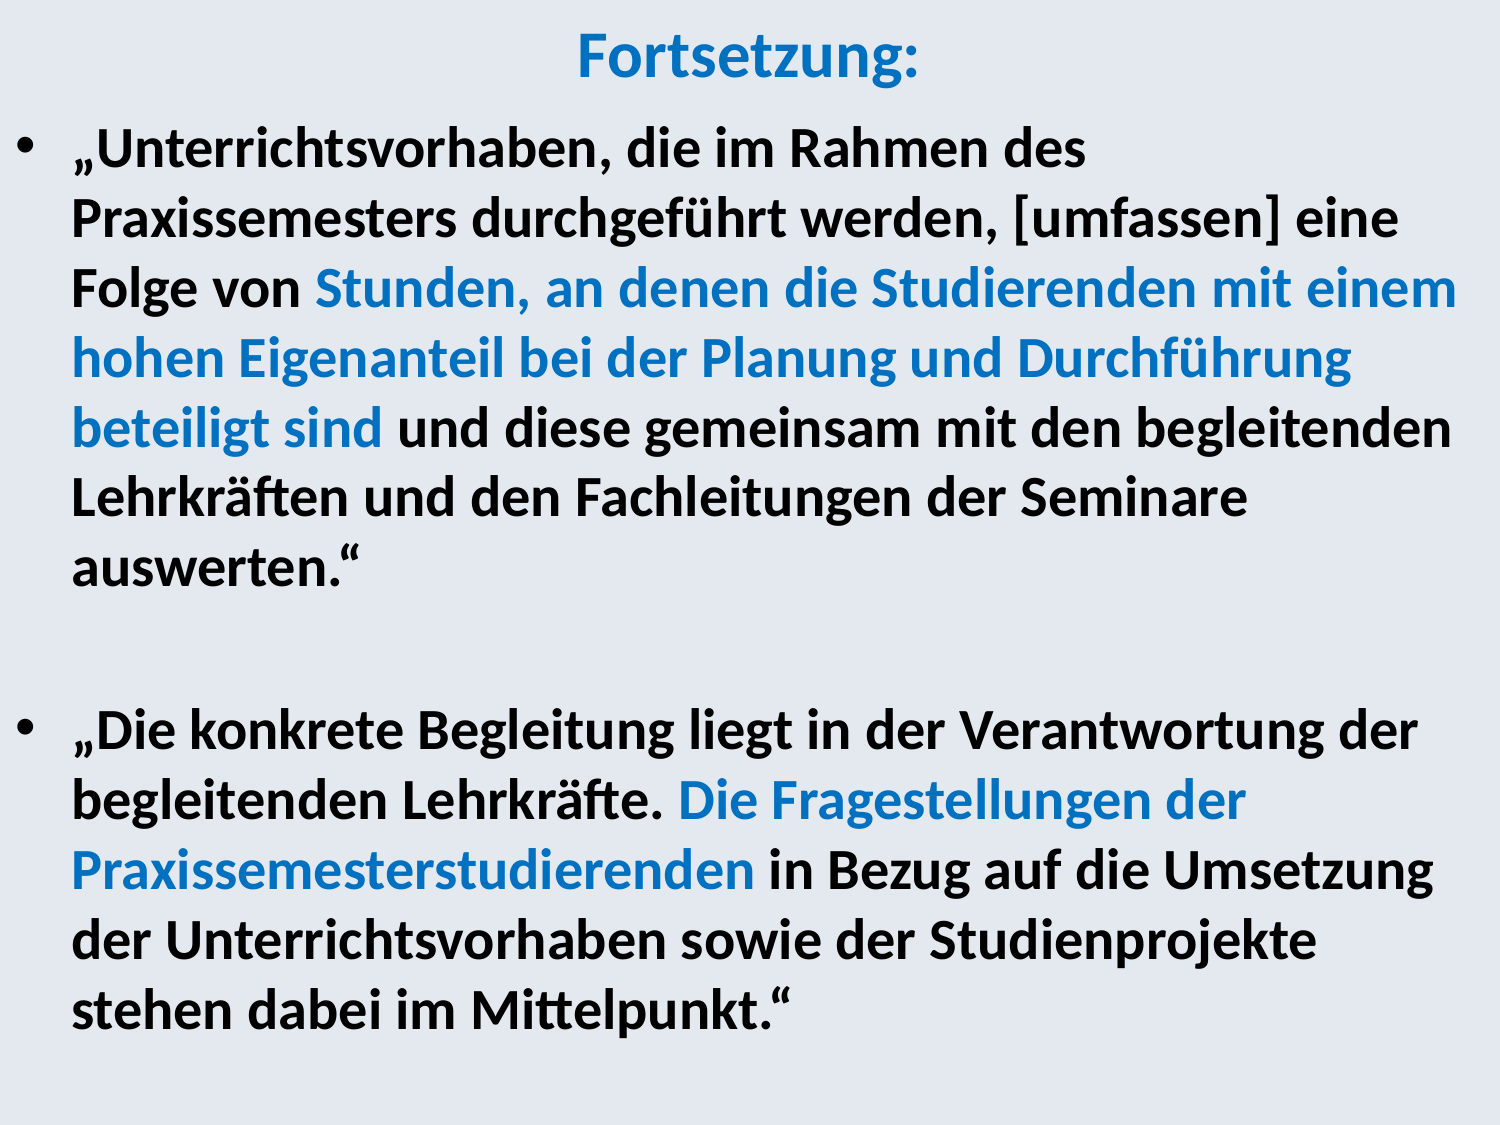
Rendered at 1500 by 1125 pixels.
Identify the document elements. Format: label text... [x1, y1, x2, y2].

title Fortsetzung: [0, 0, 1500, 101]
list „Unterrichtsvorhaben, die im Rahmen des Praxissemesters durchgeführt werden, [umfassen] eine Folge von Stunden, an denen die Studierenden mit einem hohen Eigenanteil bei der Planung und Durchführung beteiligt sind und diese gemeinsam mit den begleitenden Lehrkräften und den Fachleitungen der Seminare auswerten.“ „Die konkrete Begleitung liegt in der Verantwortung der begleitenden Lehrkräfte. Die Fragestellungen der Praxissemesterstudierenden in Bezug auf die Umsetzung der Unterrichtsvorhaben sowie der Studienprojekte stehen dabei im Mittelpunkt.“ [0, 101, 1500, 1125]
